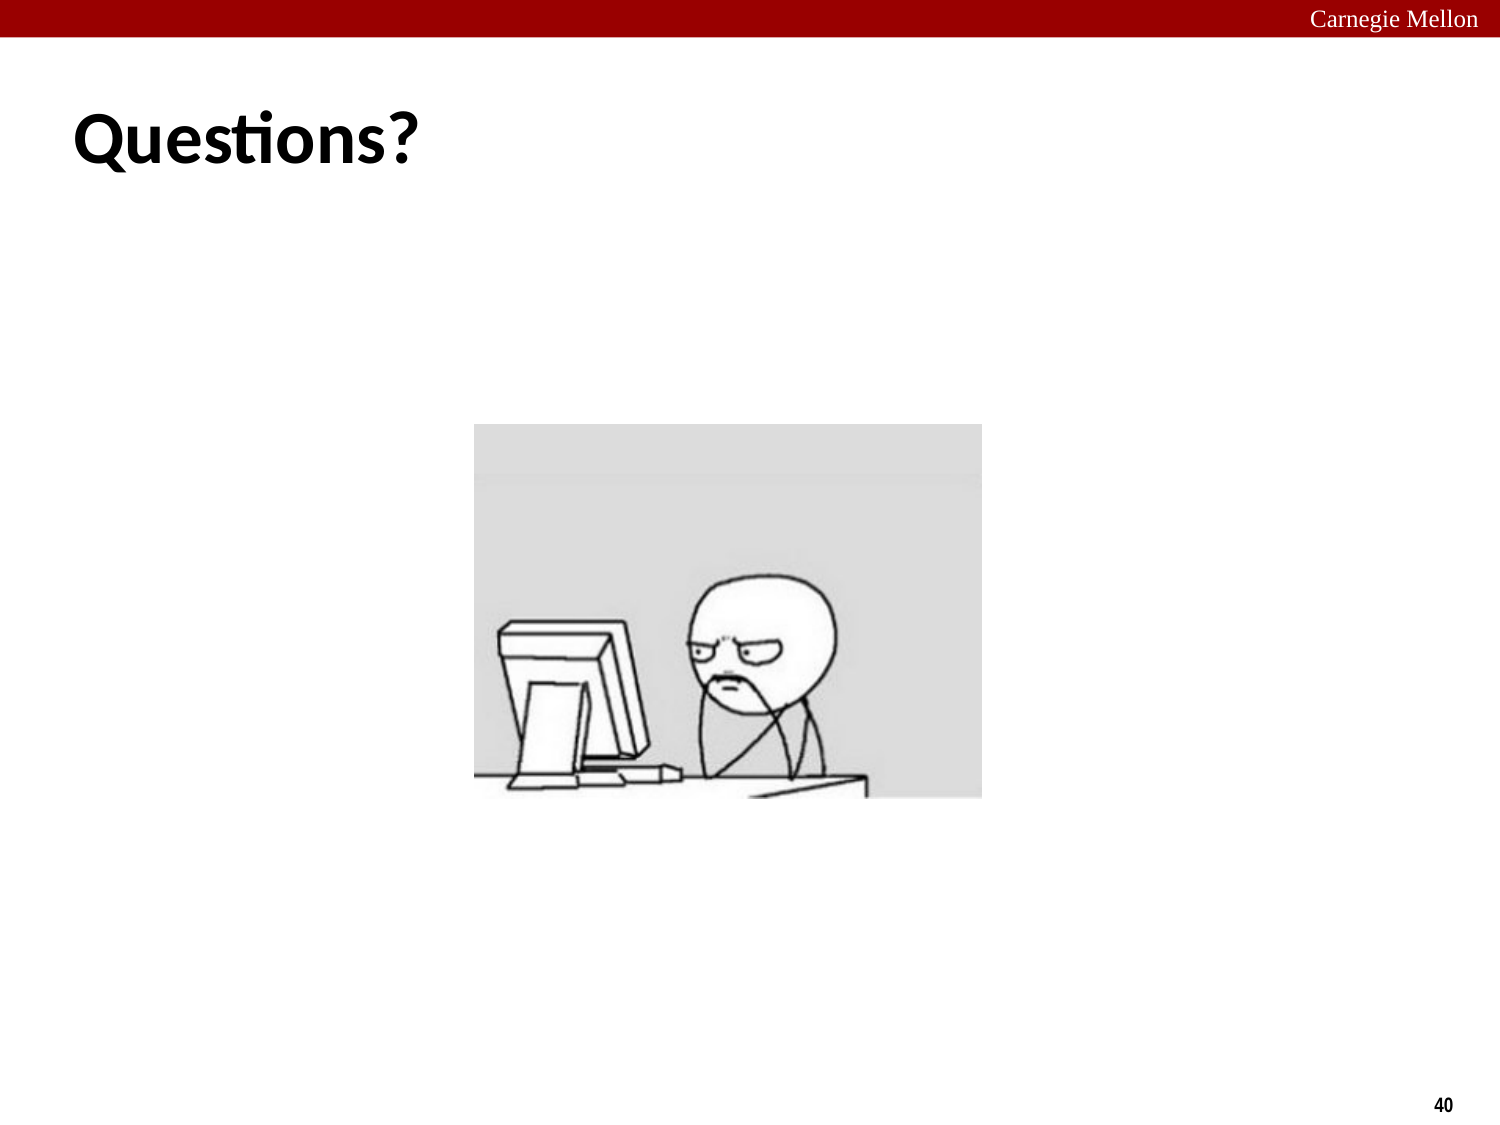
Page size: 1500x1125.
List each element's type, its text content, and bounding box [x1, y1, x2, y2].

title Questions? [58, 71, 1305, 197]
picture [474, 424, 982, 799]
